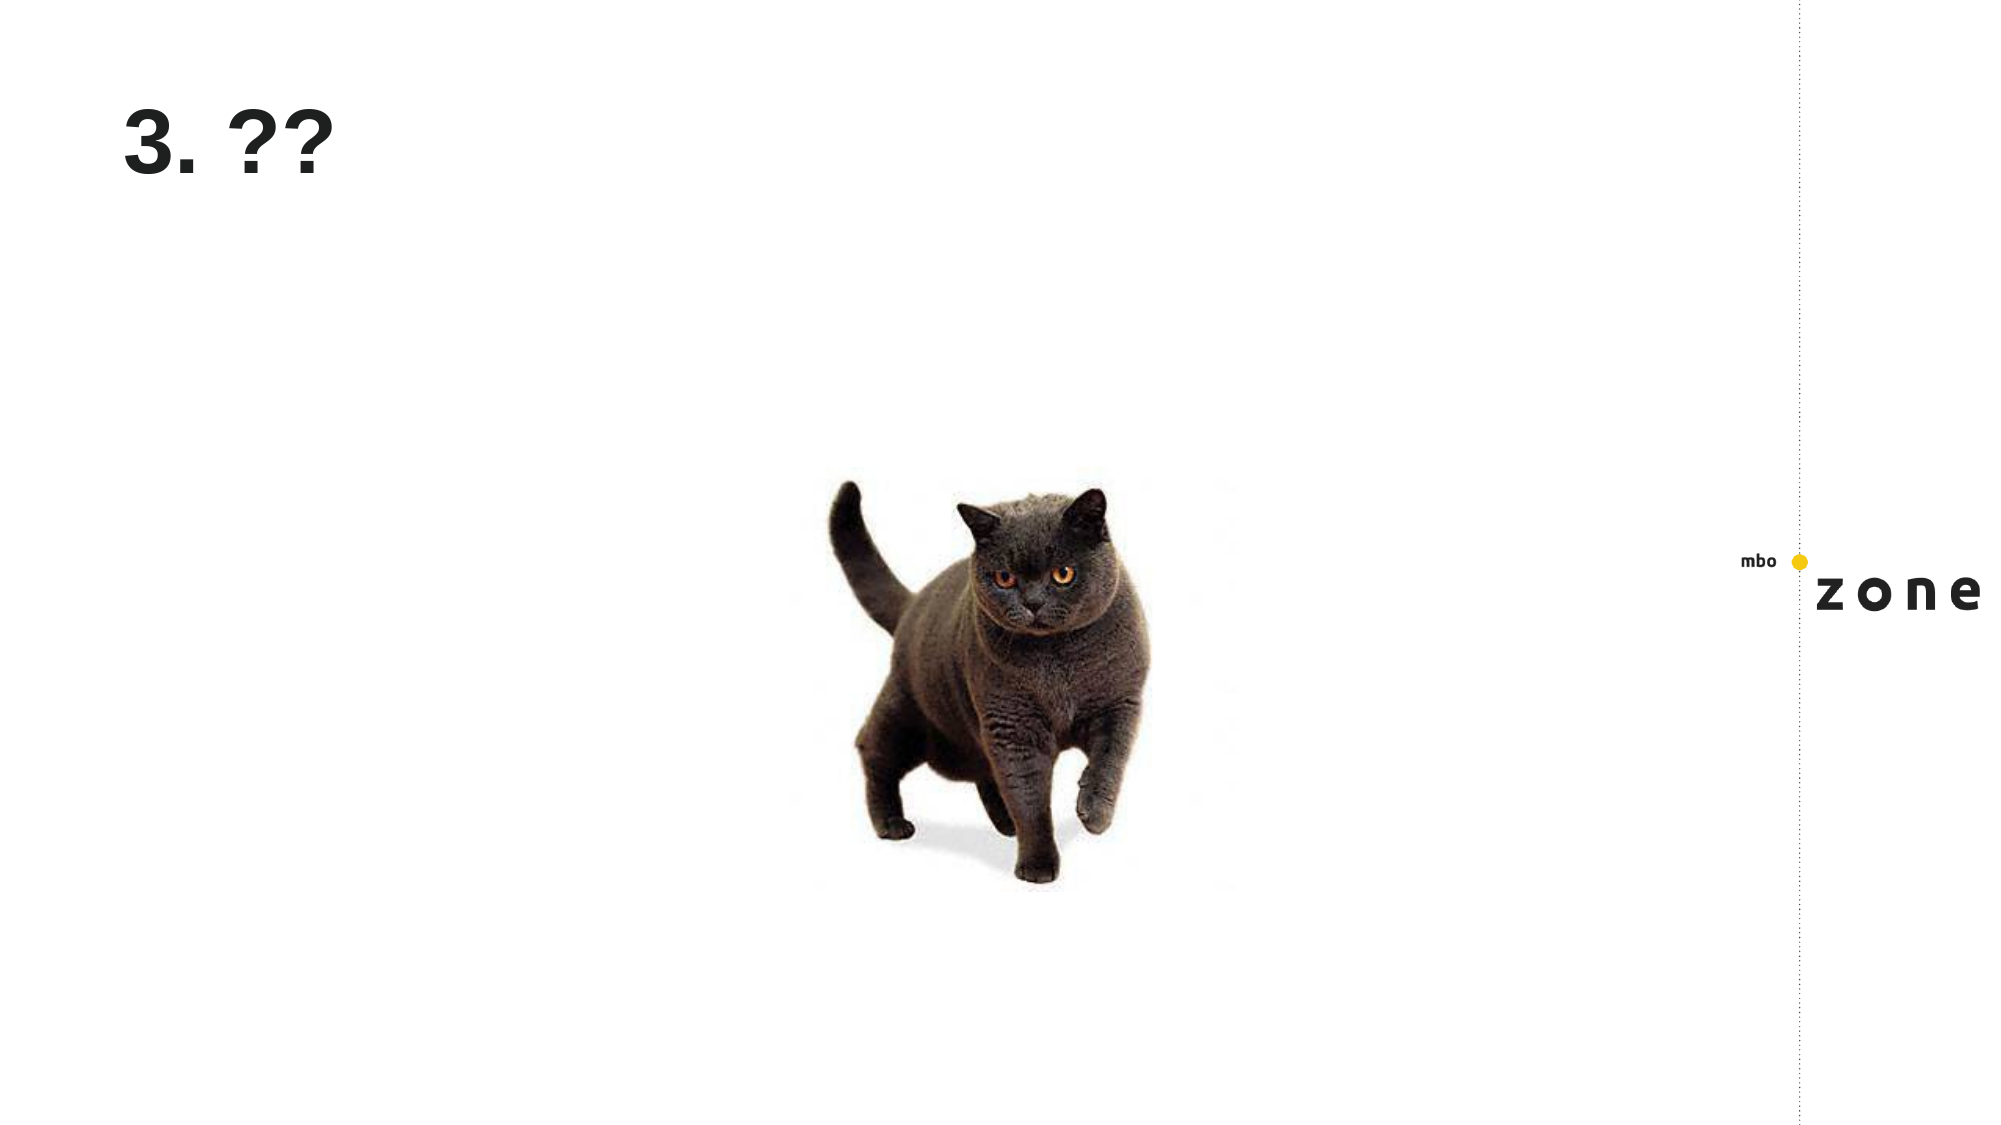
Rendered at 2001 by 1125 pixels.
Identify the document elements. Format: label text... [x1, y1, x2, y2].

picture [751, 467, 1237, 892]
title 3. ?? [124, 94, 1607, 272]
picture [1596, 0, 2001, 1125]
